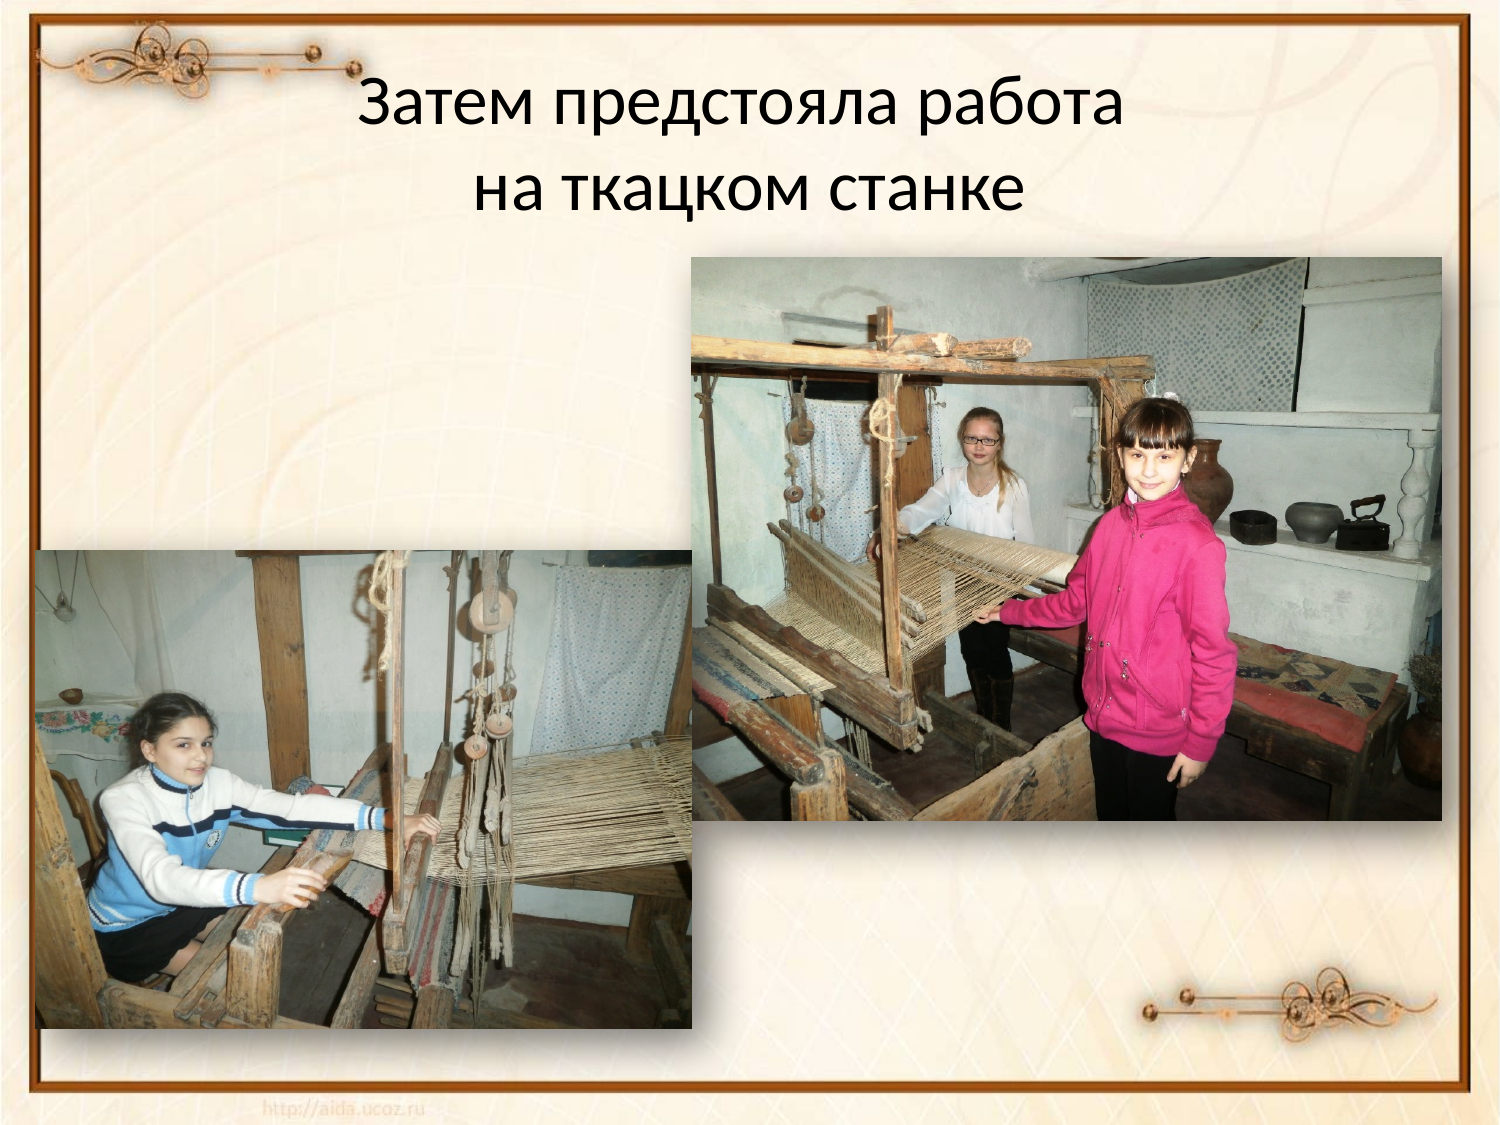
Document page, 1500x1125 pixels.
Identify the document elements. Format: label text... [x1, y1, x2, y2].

picture [0, 0, 1500, 1125]
title Затем предстояла работа на ткацком станке [75, 45, 1425, 233]
